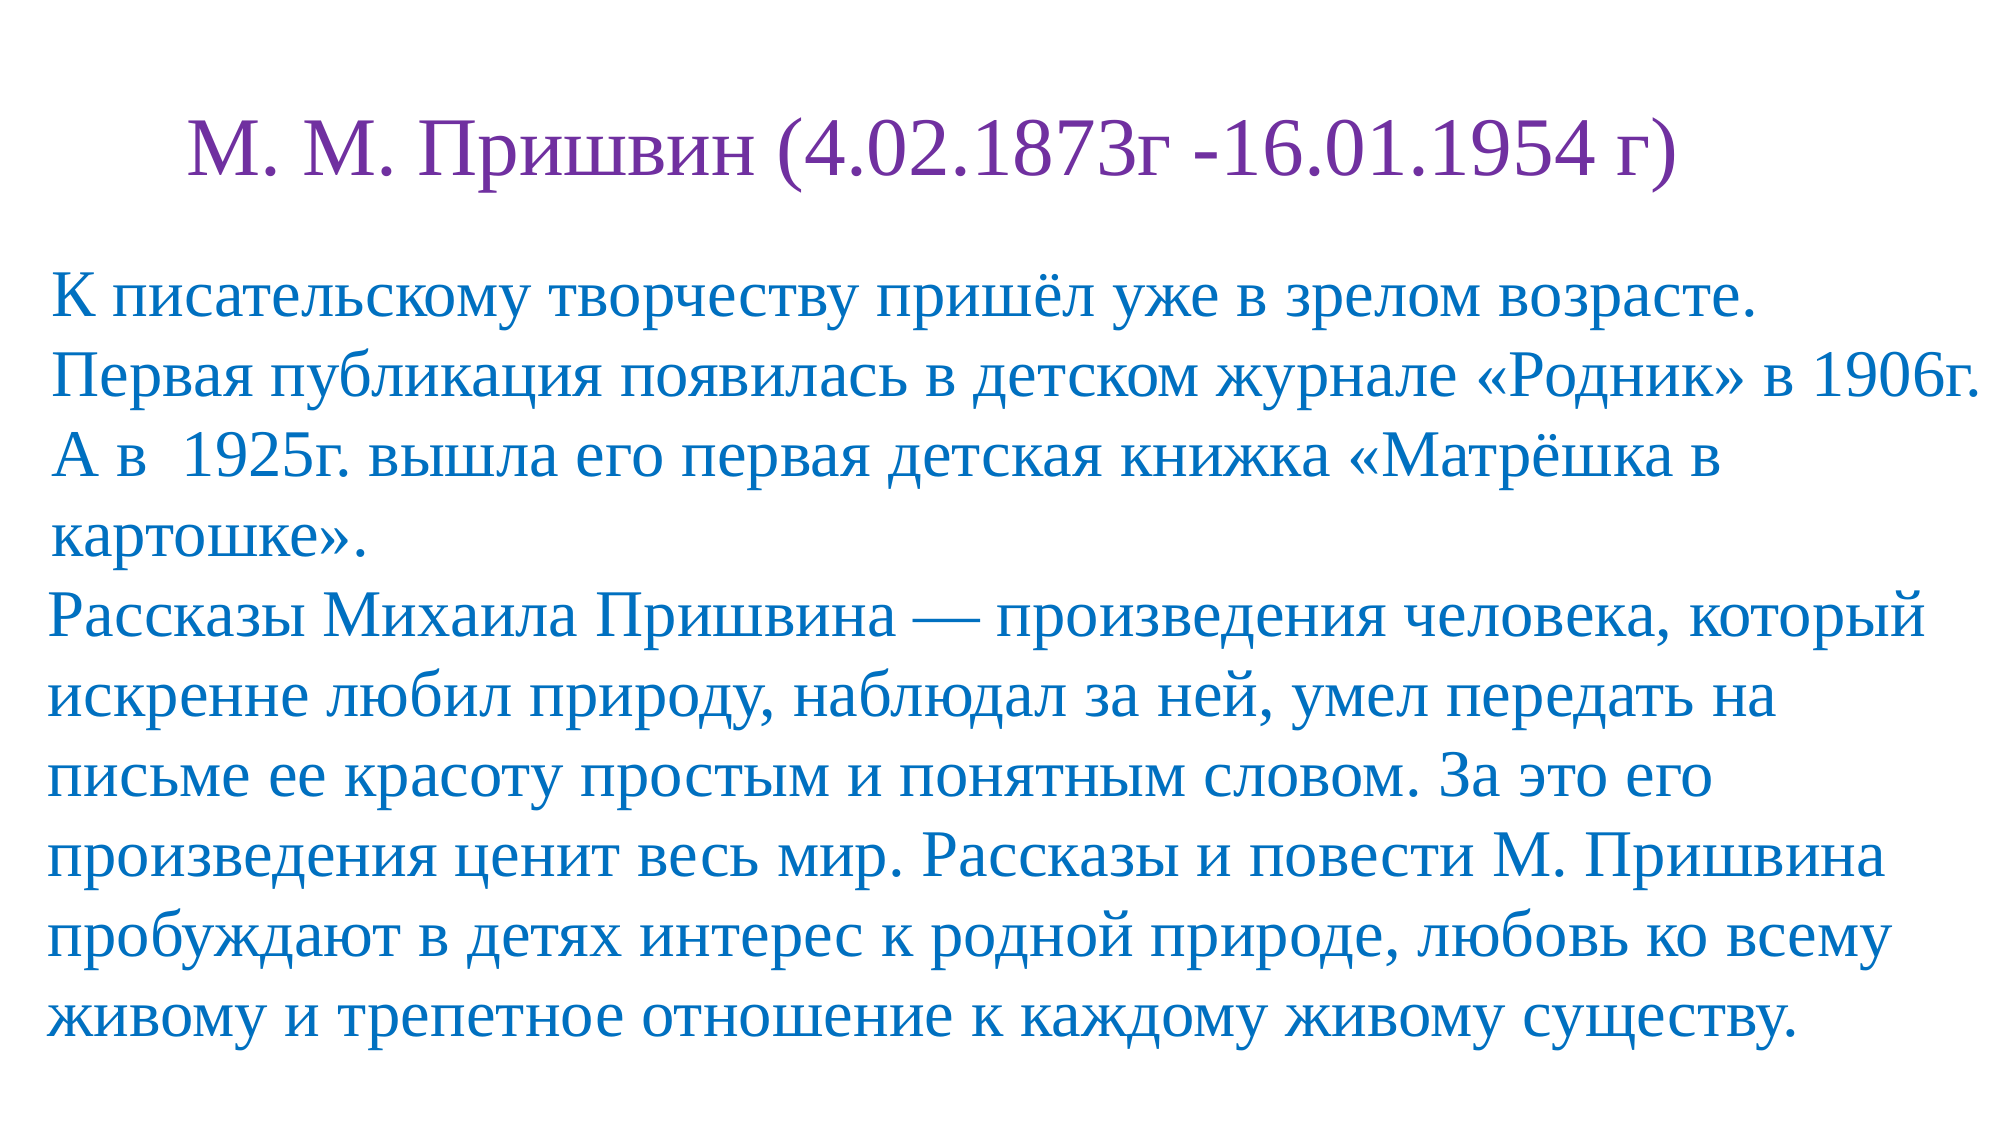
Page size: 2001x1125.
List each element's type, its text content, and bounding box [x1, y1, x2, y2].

text_box М. М. Пришвин (4.02.1873г -16.01.1954 г) [172, 84, 1749, 200]
text_box К писательскому творчеству пришёл уже в зрелом возрасте. Первая публикация появилась в детском журнале «Родник» в 1906г. А в 1925г. вышла его первая детская книжка «Матрёшка в картошке». [36, 242, 2000, 578]
text_box Рассказы Михаила Пришвина — произведения человека, который искренне любил природу, наблюдал за ней, умел передать на письме ее красоту простым и понятным словом. За это его произведения ценит весь мир. Рассказы и повести М. Пришвина пробуждают в детях интерес к родной природе, любовь ко всему живому и трепетное отношение к каждому живому существу. [33, 562, 1967, 1057]
